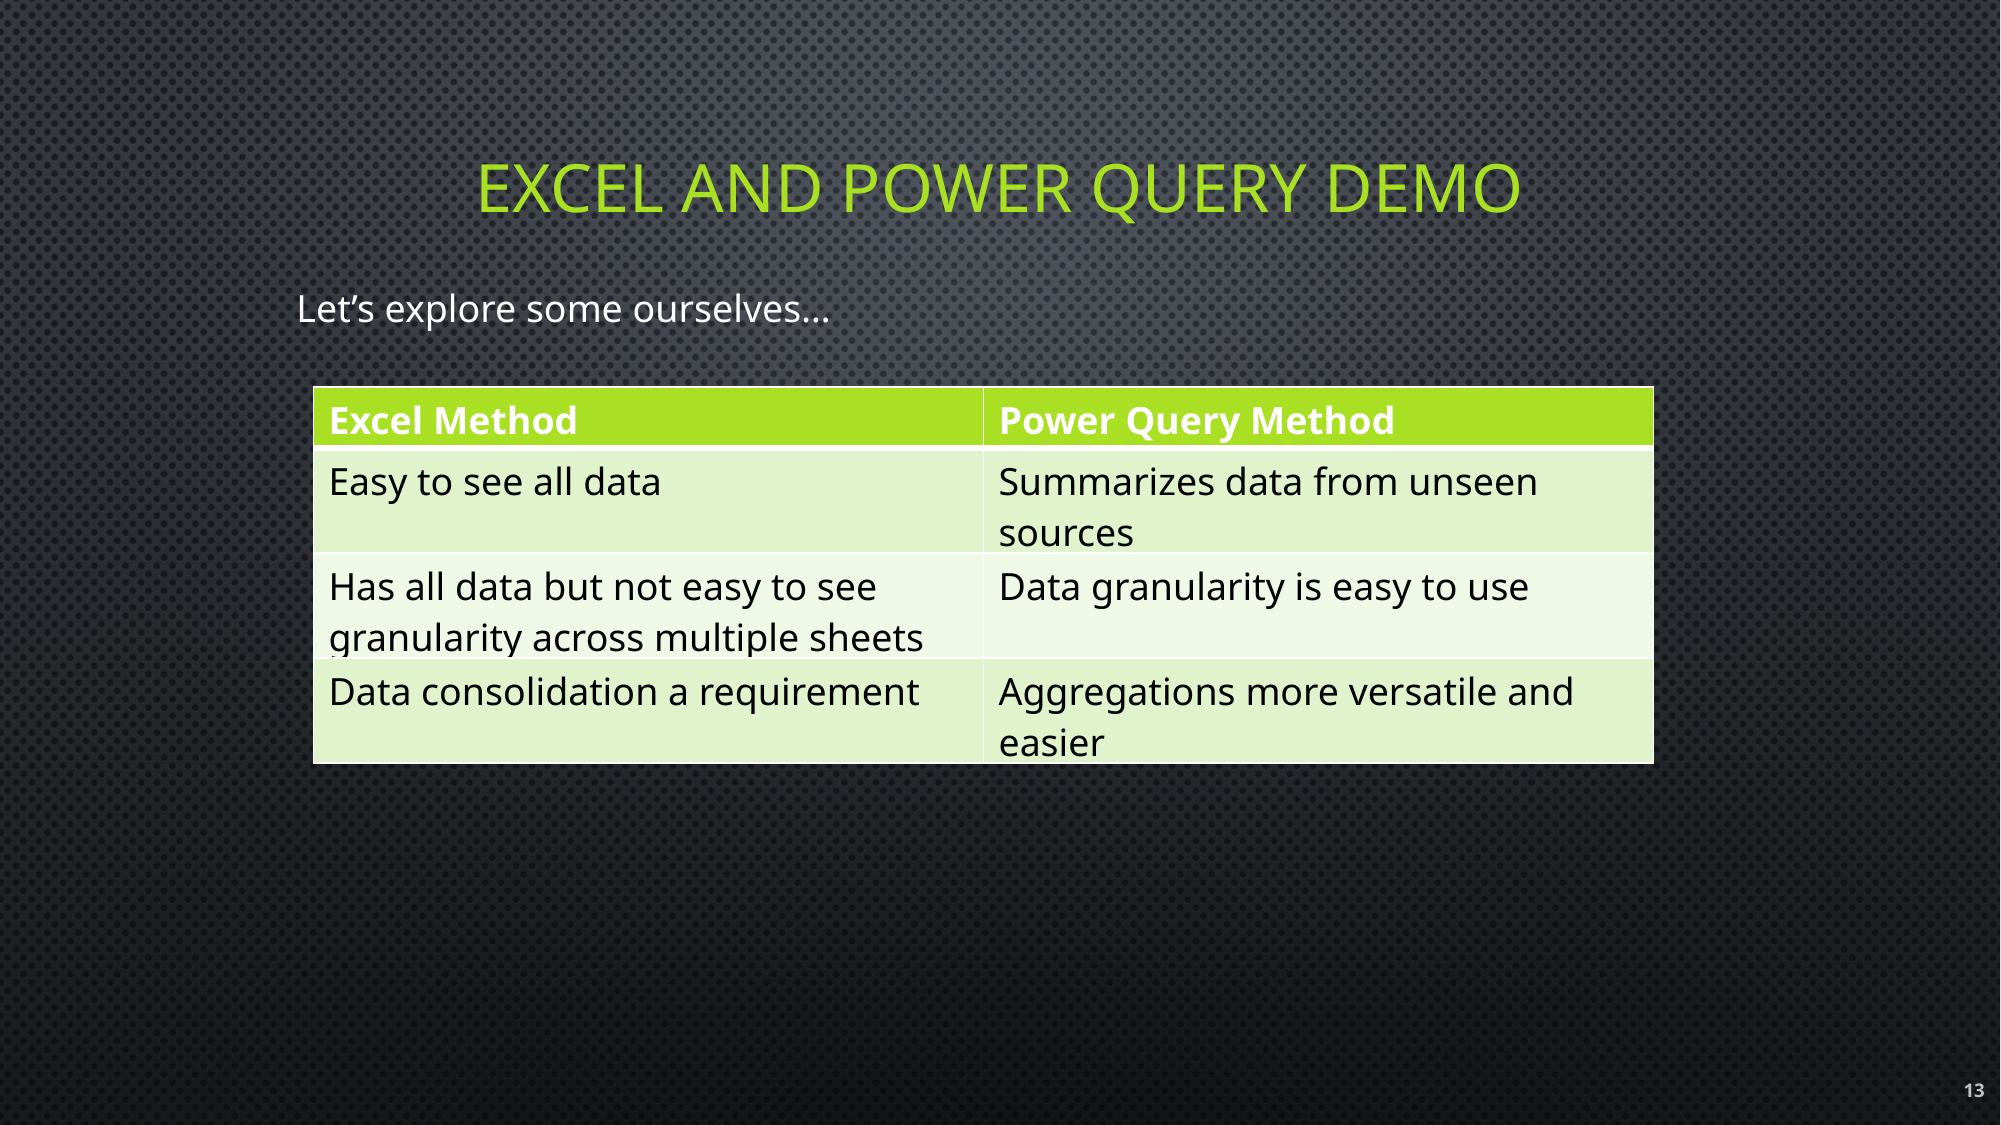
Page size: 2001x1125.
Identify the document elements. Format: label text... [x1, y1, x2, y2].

slide_number 13 [1909, 1061, 2000, 1122]
table_cell Aggregations more versatile and easier [984, 659, 1653, 762]
table_cell Summarizes data from unseen sources [984, 451, 1653, 552]
table_cell Easy to see all data [314, 451, 983, 552]
table_cell Data granularity is easy to use [984, 554, 1653, 657]
title Excel and Power Query Demo [187, 29, 1813, 342]
table_cell Has all data but not easy to see granularity across multiple sheets [314, 554, 983, 657]
table_cell Data consolidation a requirement [314, 659, 983, 762]
text_box Let’s explore some ourselves… [281, 277, 1613, 428]
table_header Power Query Method [984, 388, 1653, 445]
table_header Excel Method [314, 388, 983, 445]
